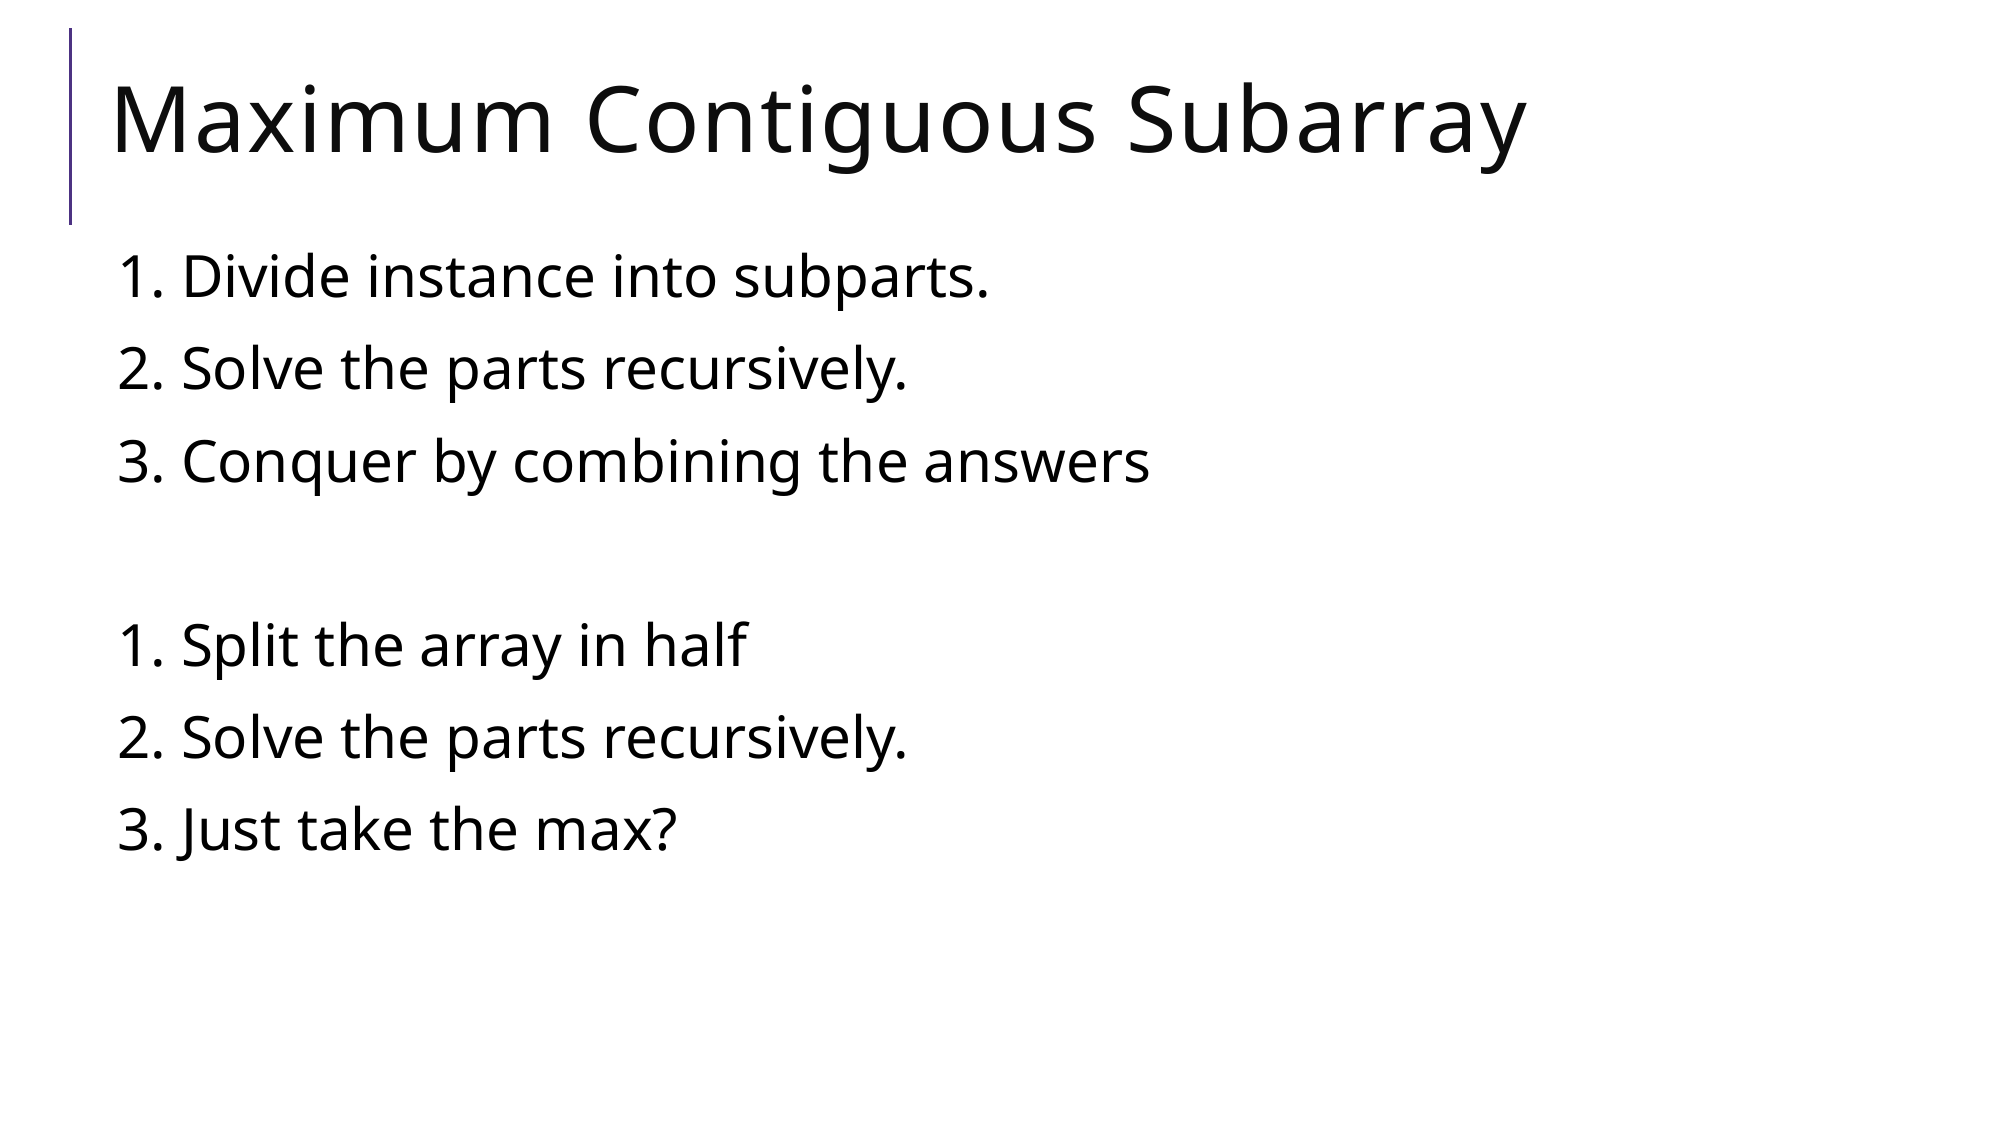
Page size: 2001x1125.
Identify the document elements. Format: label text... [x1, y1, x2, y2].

list 1. Divide instance into subparts. 2. Solve the parts recursively. 3. Conquer by combining the answers 1. Split the array in half 2. Solve the parts recursively. 3. Just take the max? [94, 240, 1930, 1035]
title Maximum Contiguous Subarray [94, 43, 1930, 210]
